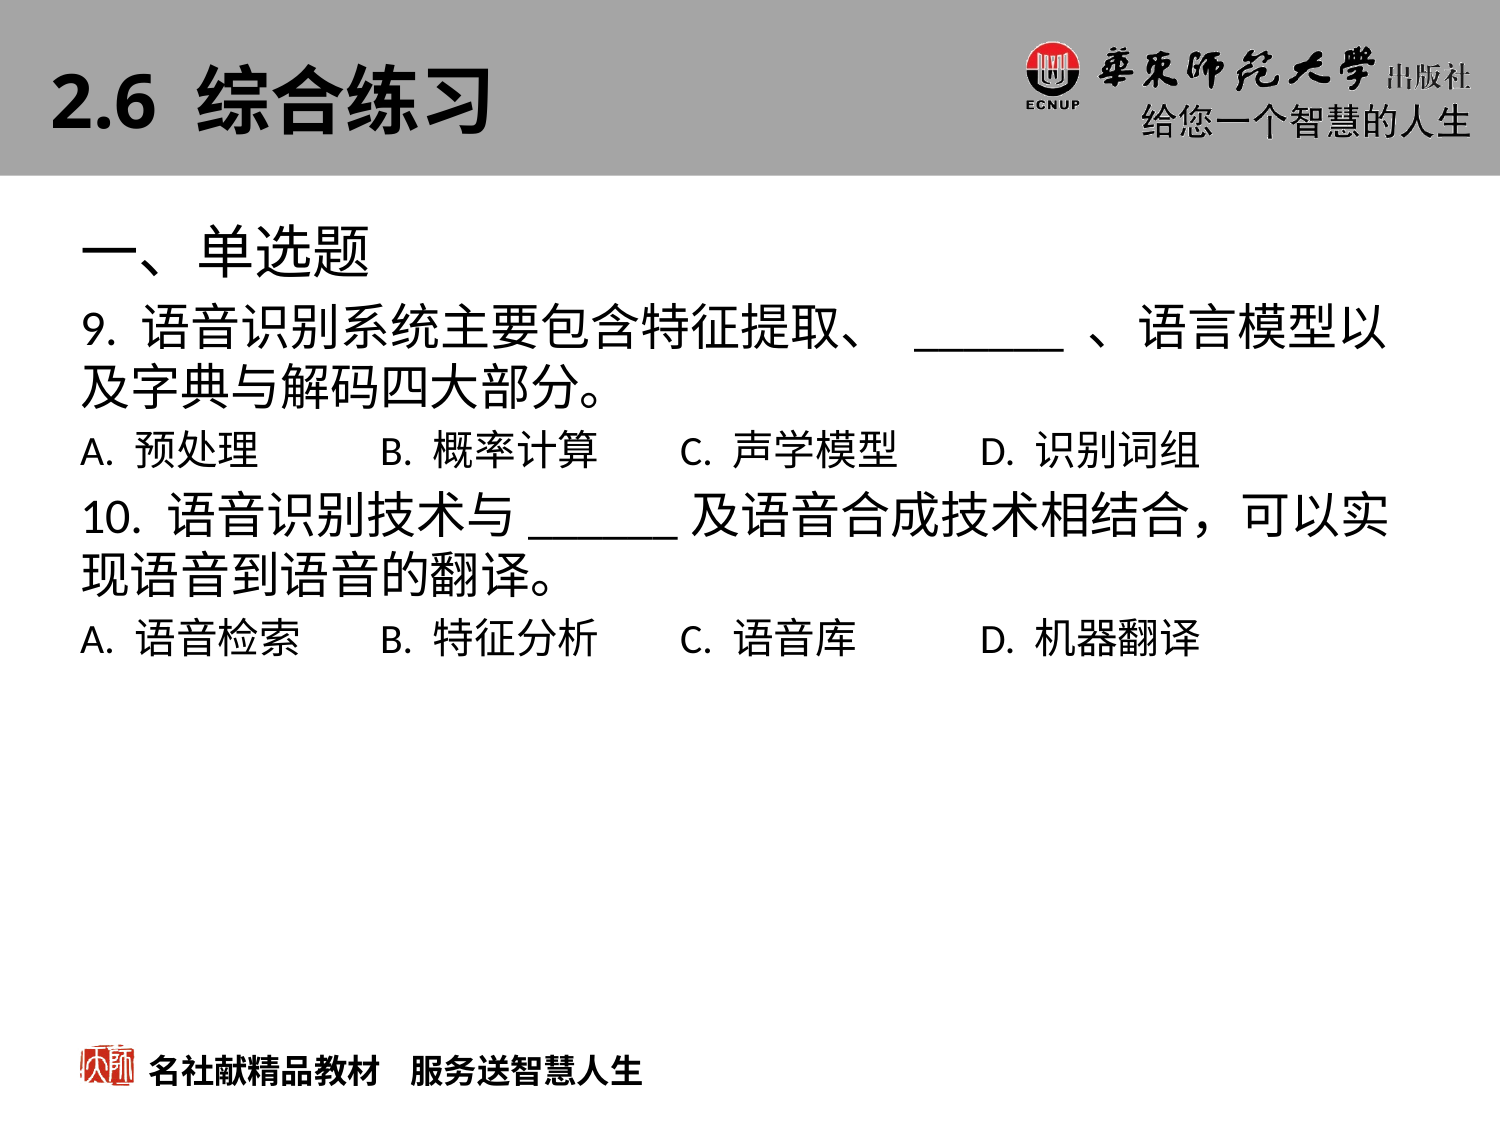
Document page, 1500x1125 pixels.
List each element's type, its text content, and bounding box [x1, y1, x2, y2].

picture [70, 1042, 138, 1090]
list 一、单选题 9. 语音识别系统主要包含特征提取、 ______ 、语言模型以及字典与解码四大部分。 A. 预处理 B. 概率计算 C. 声学模型 D. 识别词组 10. 语音识别技术与______及语音合成技术相结合，可以实现语音到语音的翻译。 A. 语音检索 B. 特征分析 C. 语音库 D. 机器翻译 [64, 208, 1437, 1031]
title 2.6 综合练习 [35, 58, 1198, 139]
picture [1009, 35, 1500, 153]
